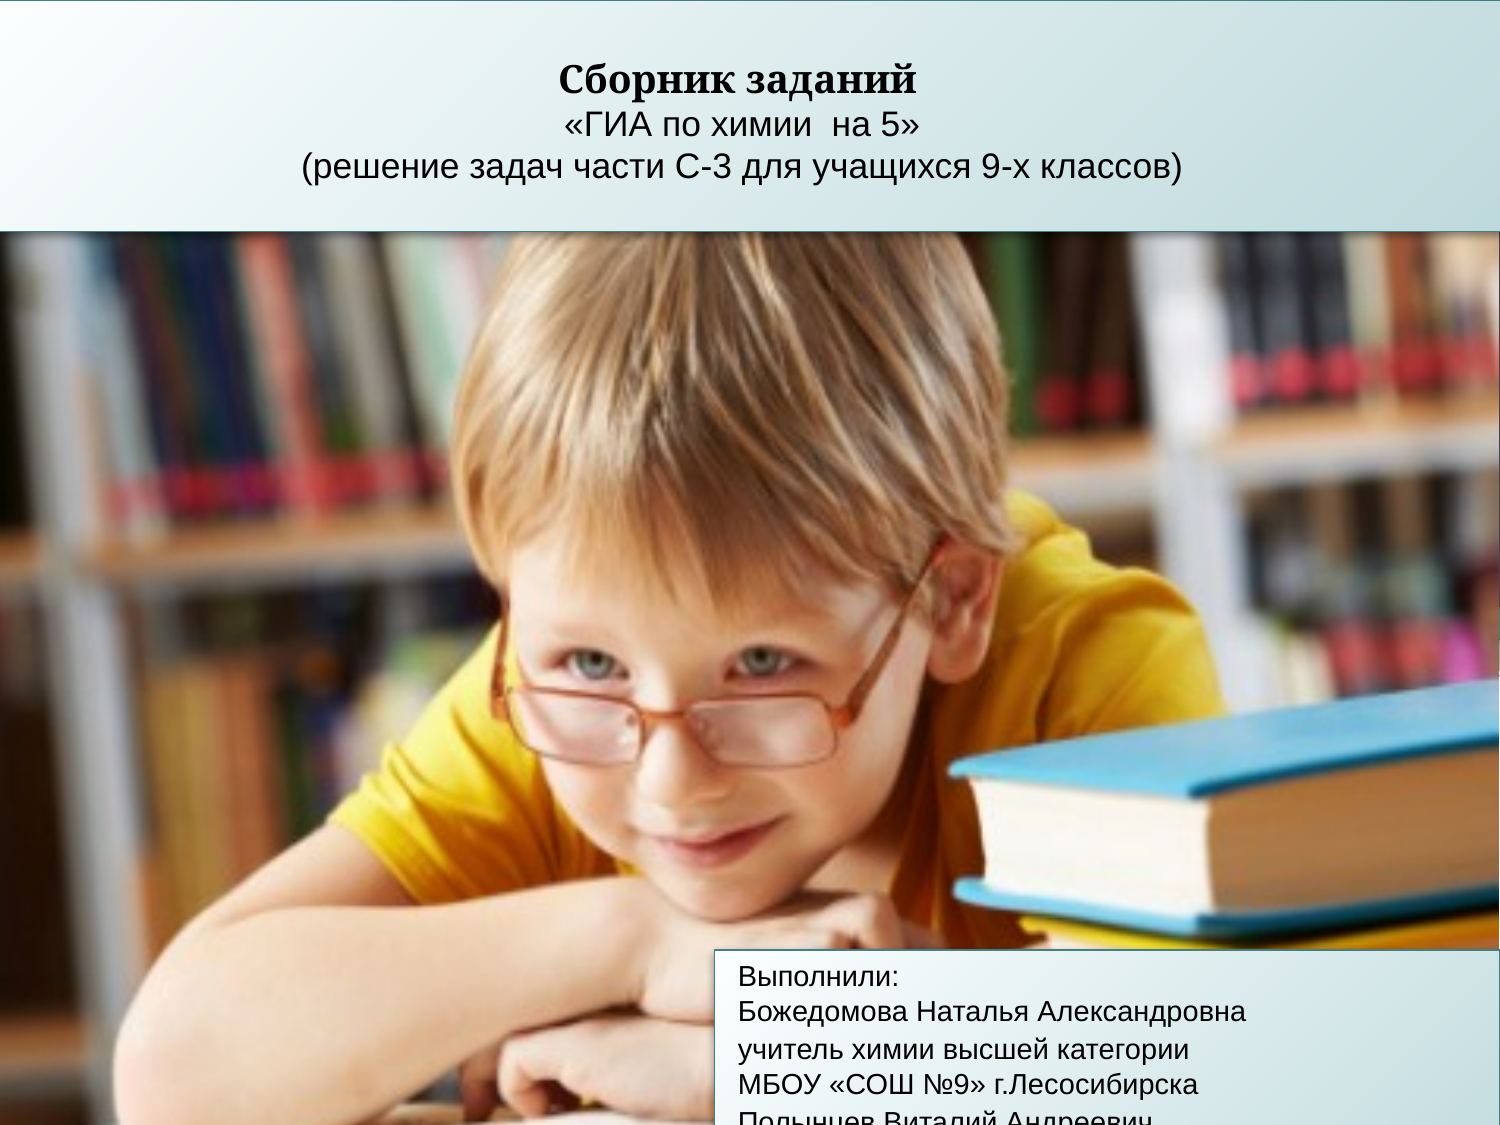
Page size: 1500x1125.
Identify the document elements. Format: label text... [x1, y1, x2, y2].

title Сборник заданий «ГИА по химии на 5» (решение задач части С-3 для учащихся 9-х классов) [0, 0, 1500, 126]
picture [0, 125, 1499, 1125]
